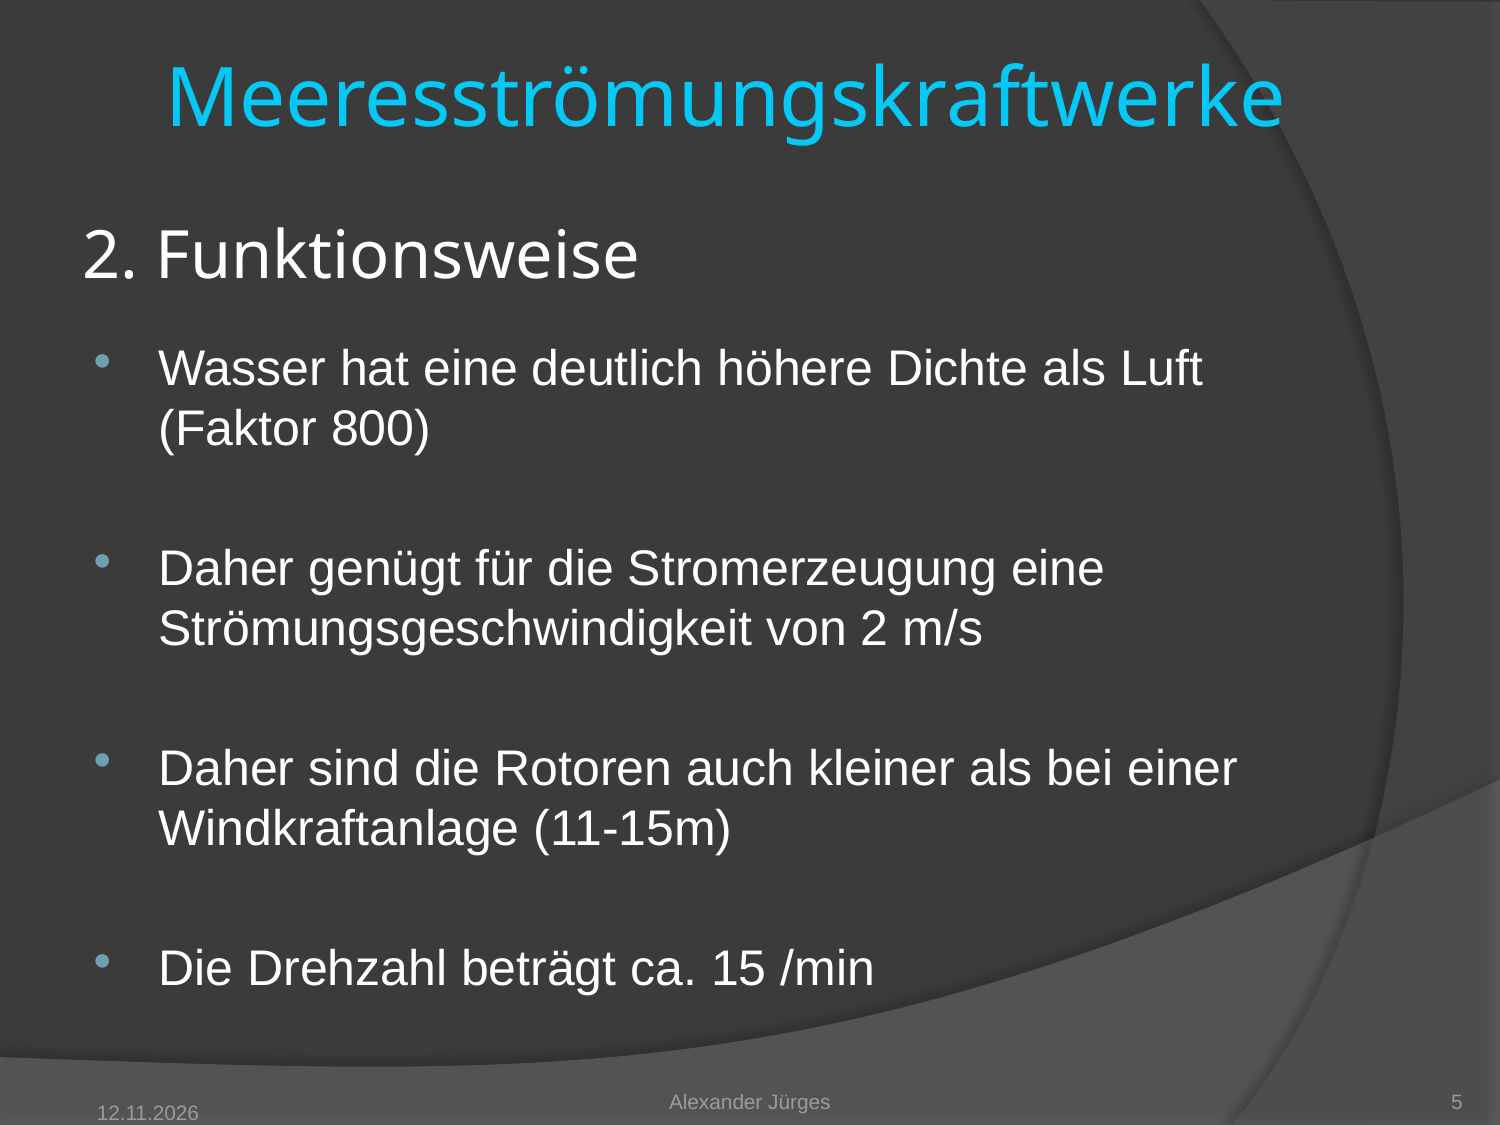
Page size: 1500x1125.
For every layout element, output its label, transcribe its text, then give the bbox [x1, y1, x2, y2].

slide_number 5 [1337, 1053, 1463, 1114]
list Wasser hat eine deutlich höhere Dichte als Luft (Faktor 800) Daher genügt für die Stromerzeugung eine Strömungsgeschwindigkeit von 2 m/s Daher sind die Rotoren auch kleiner als bei einer Windkraftanlage (11-15m) Die Drehzahl beträgt ca. 15 /min [75, 328, 1300, 1005]
title 2. Funktionsweise [75, 187, 1500, 317]
text_box Meeresströmungskraftwerke [157, 0, 1383, 187]
footer Alexander Jürges [512, 1053, 988, 1114]
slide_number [82, 1065, 432, 1125]
